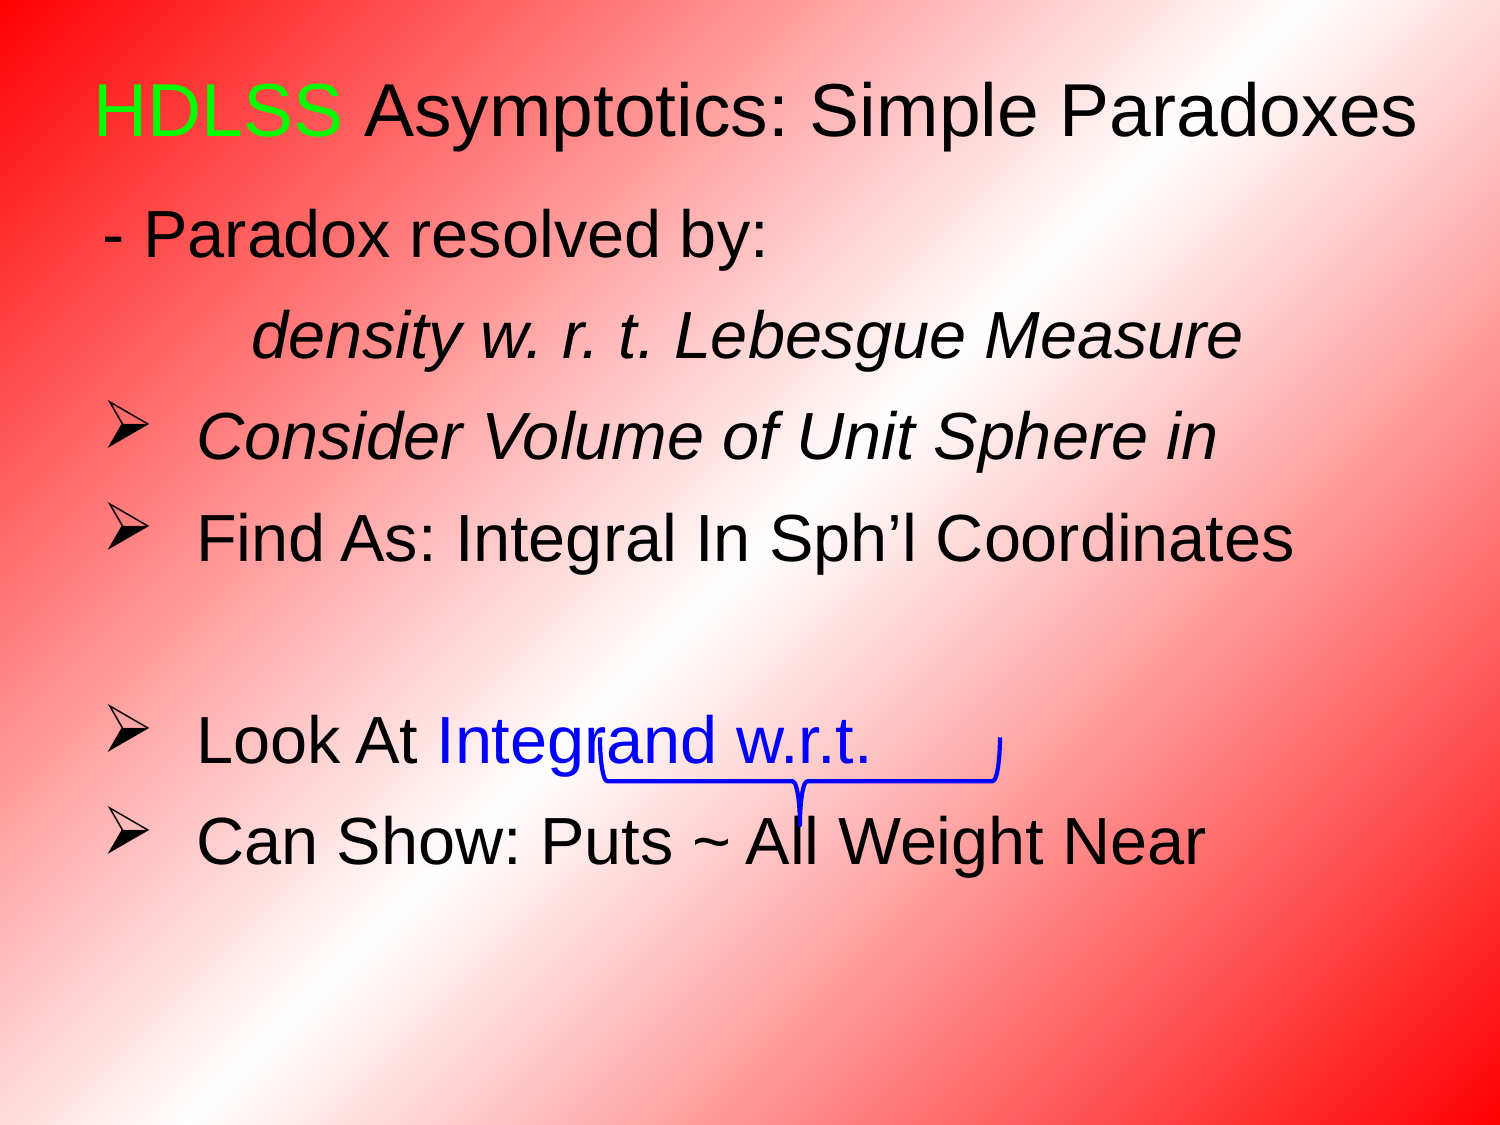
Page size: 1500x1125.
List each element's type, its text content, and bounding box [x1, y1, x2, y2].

text_box [599, 737, 1001, 826]
title HDLSS Asymptotics: Simple Paradoxes [50, 24, 1463, 188]
